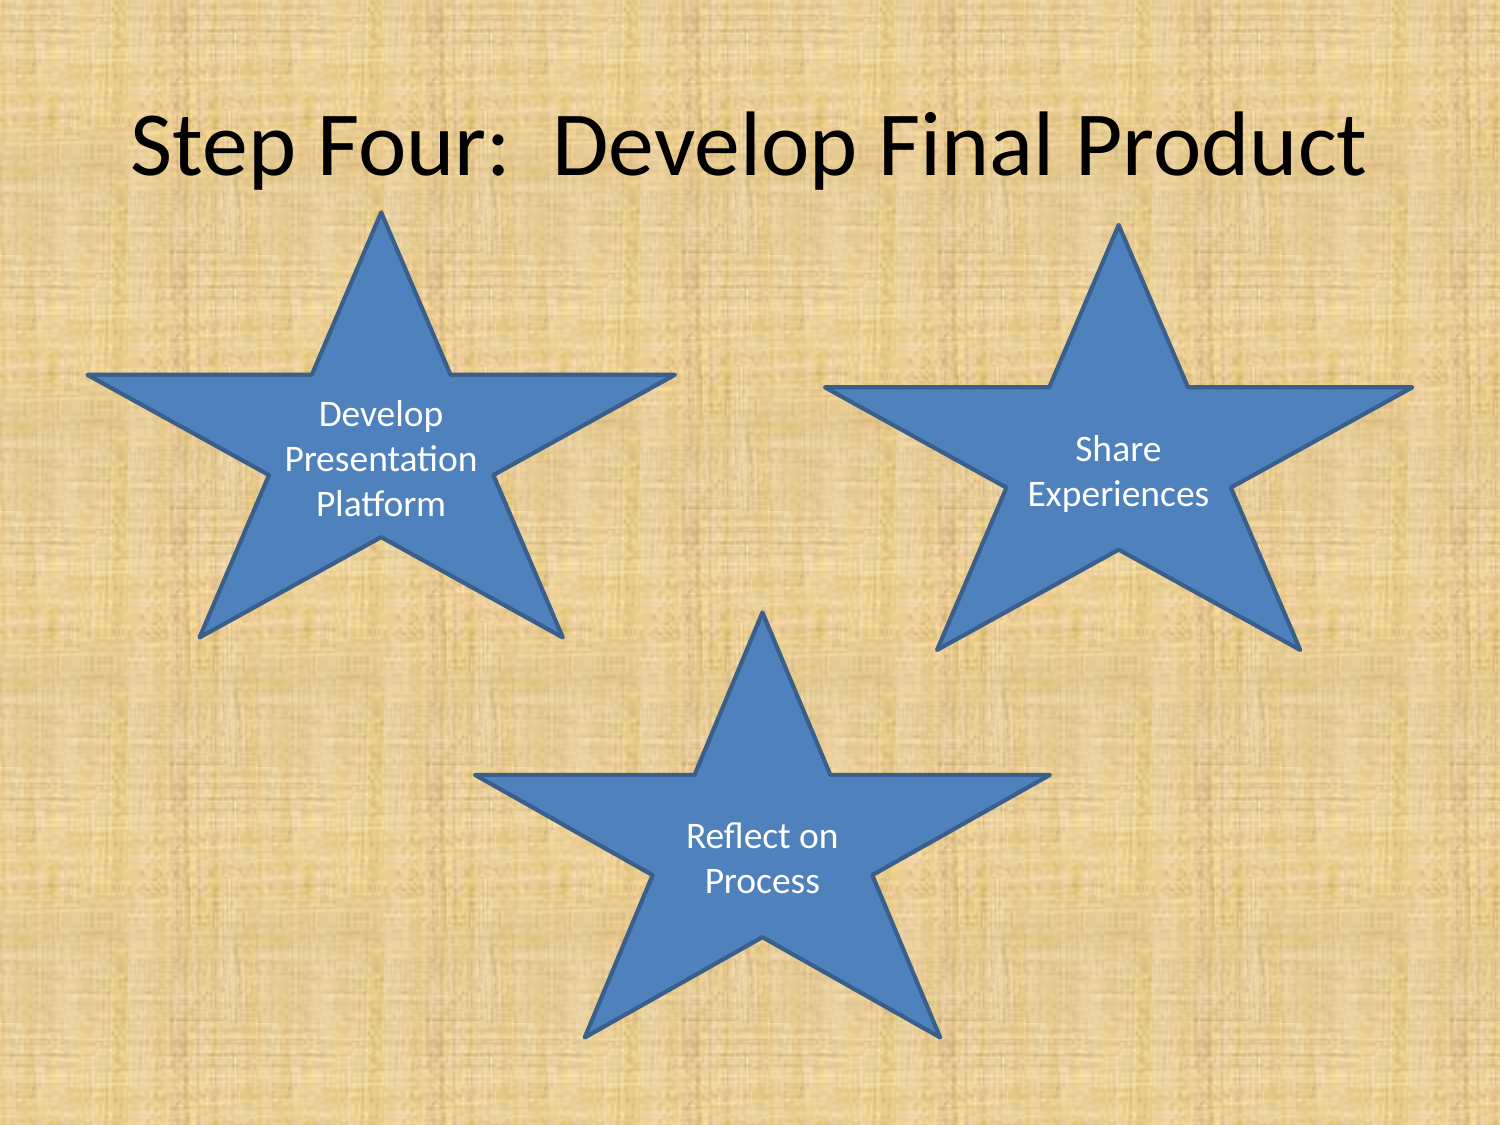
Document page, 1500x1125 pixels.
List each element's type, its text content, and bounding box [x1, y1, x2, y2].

text_box Share Experiences [822, 222, 1415, 652]
text_box Develop Presentation Platform [85, 210, 677, 640]
picture [0, 0, 1500, 1125]
text_box Reflect on Process [472, 610, 1052, 1040]
title Step Four: Develop Final Product [75, 45, 1425, 233]
